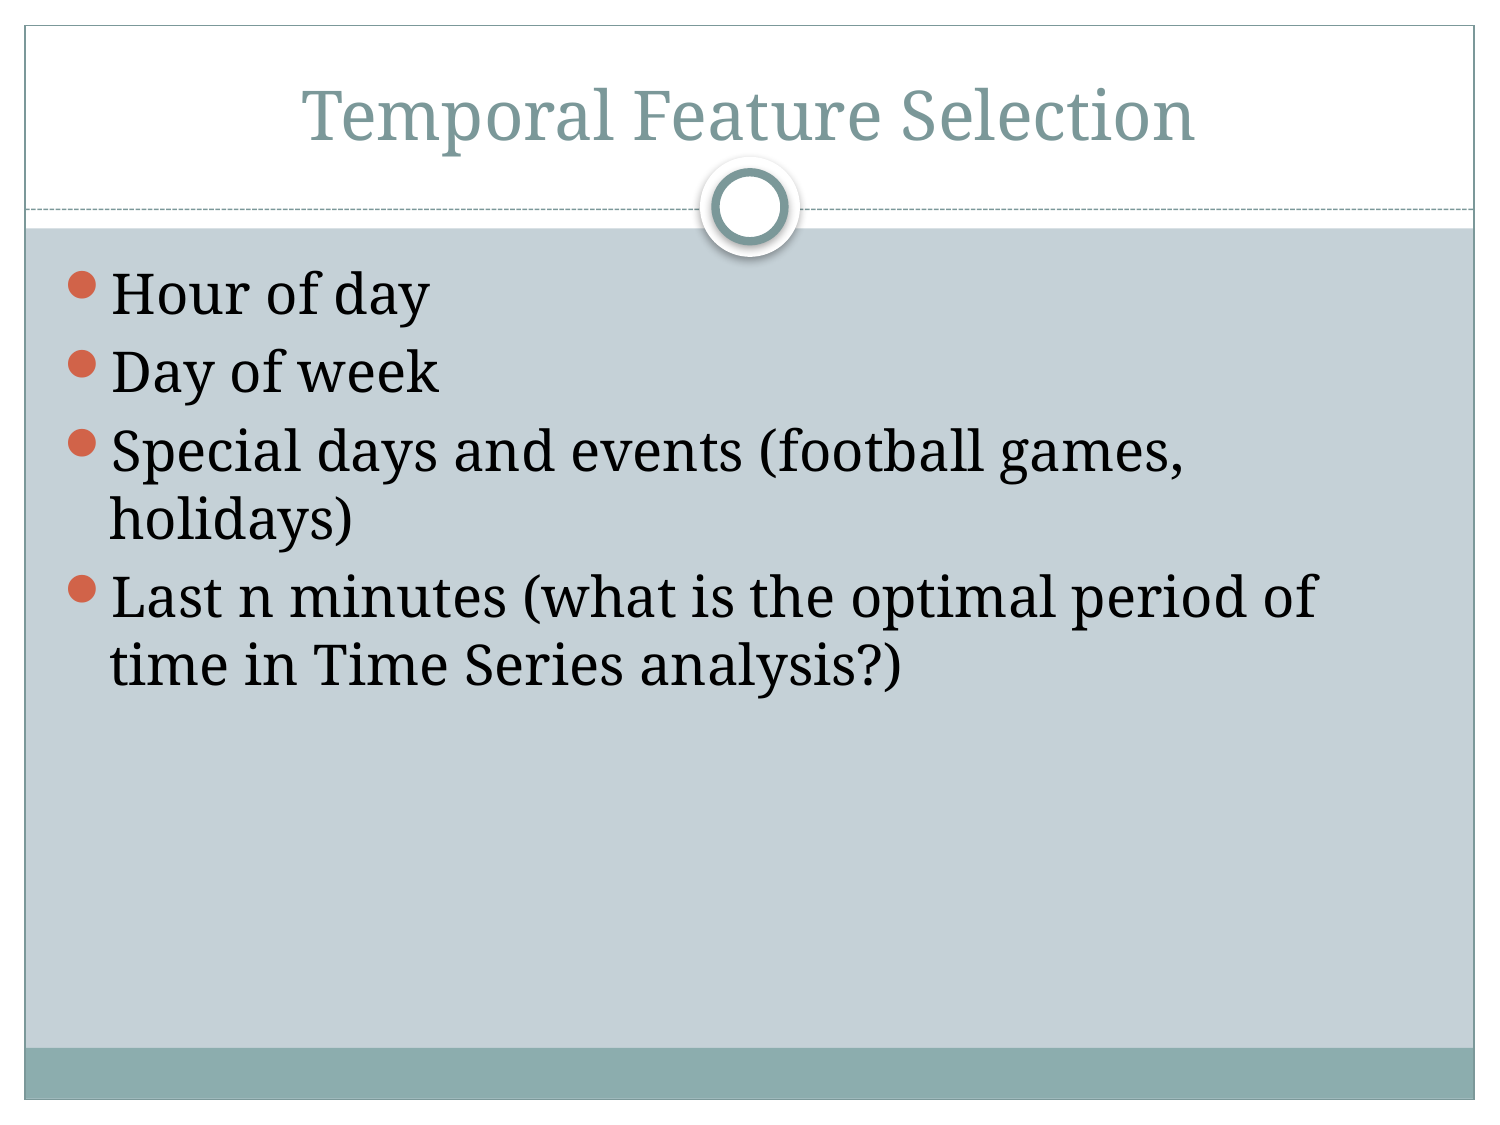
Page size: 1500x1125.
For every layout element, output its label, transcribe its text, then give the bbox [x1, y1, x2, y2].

list Hour of day Day of week Special days and events (football games, holidays) Last n minutes (what is the optimal period of time in Time Series analysis?) [49, 250, 1445, 1001]
title Temporal Feature Selection [49, 37, 1450, 162]
